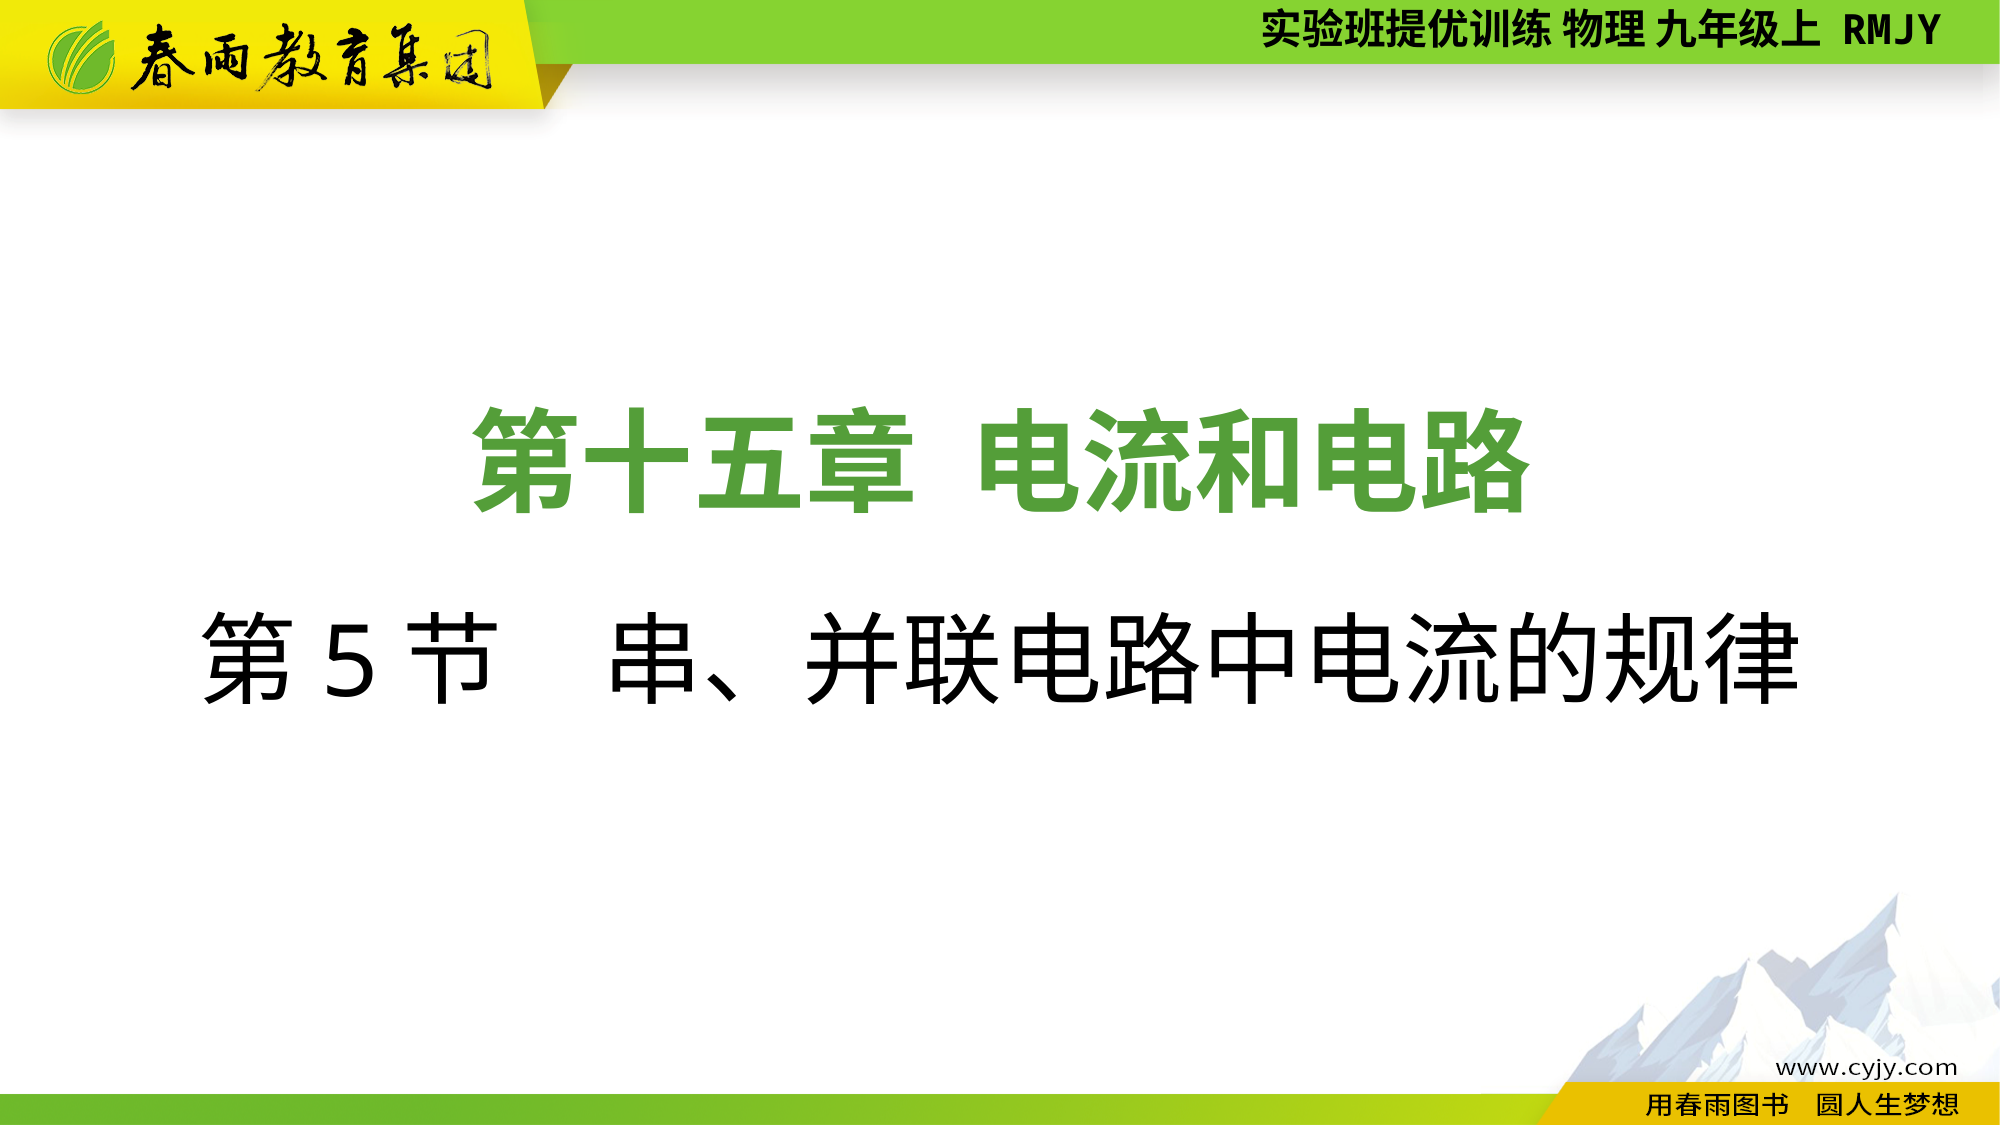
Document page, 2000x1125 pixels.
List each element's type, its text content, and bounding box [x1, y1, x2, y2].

picture [0, 0, 2000, 1125]
text_box 第5节 串、并联电路中电流的规律 [54, 528, 1946, 724]
text_box 第十五章 电流和电路 [54, 316, 1946, 528]
